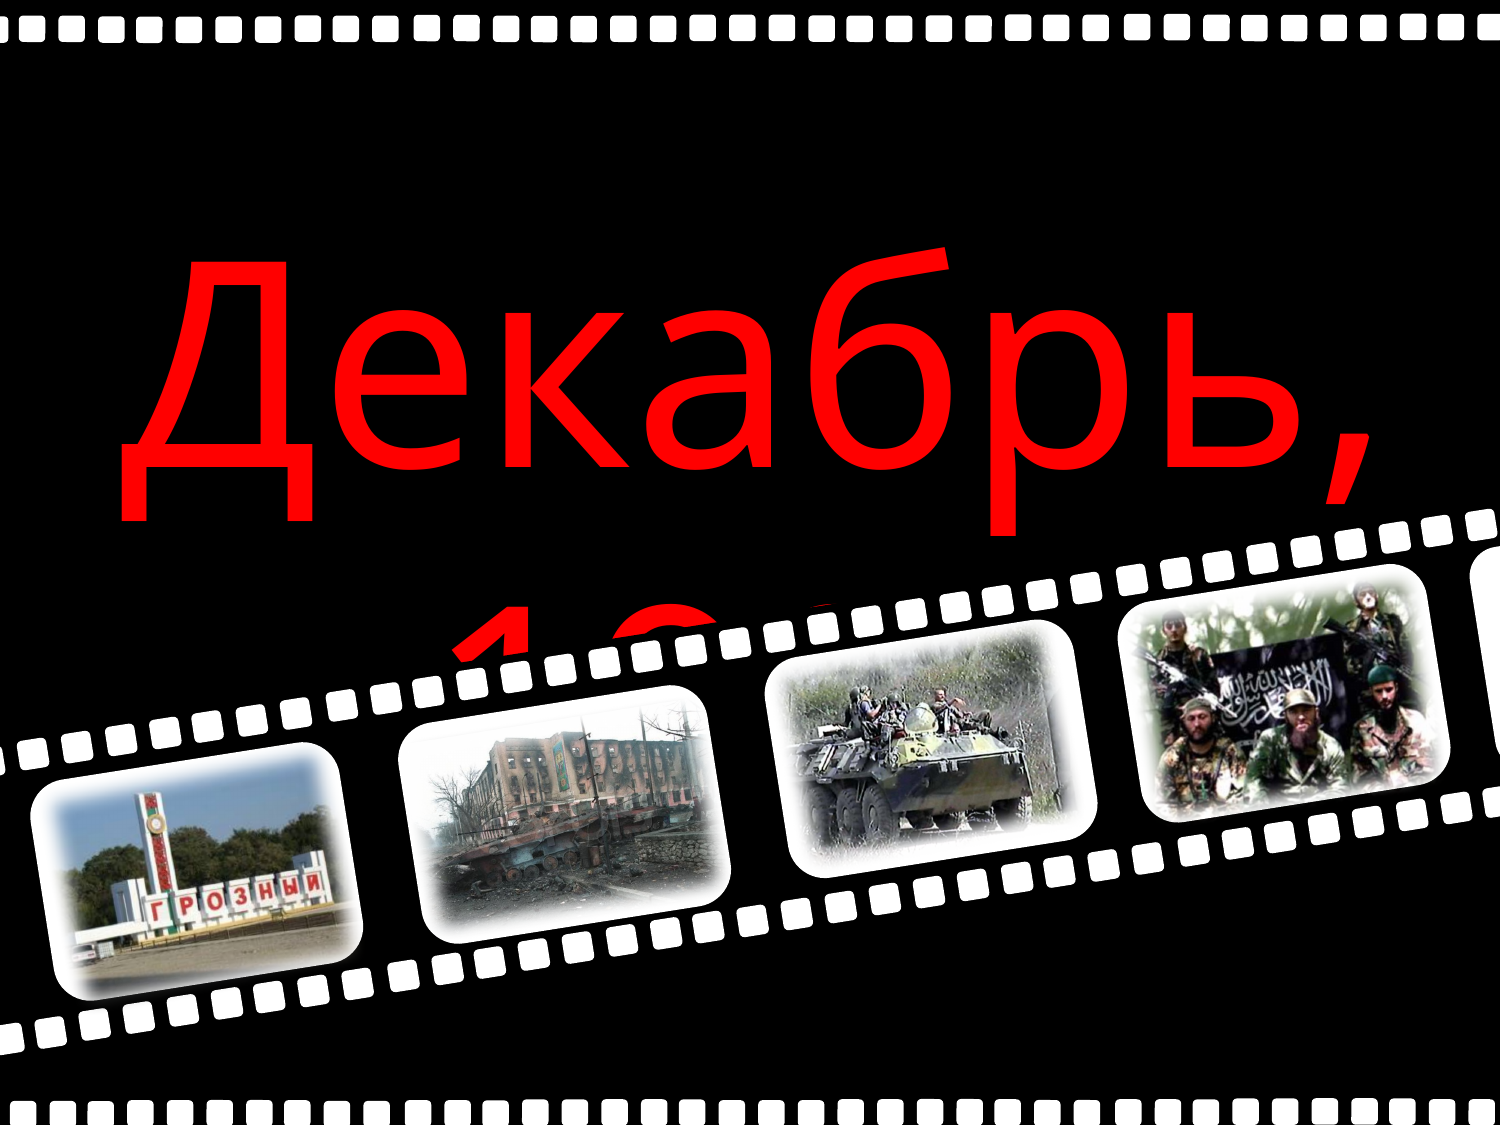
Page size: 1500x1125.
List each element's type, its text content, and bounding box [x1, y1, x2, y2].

picture [1131, 583, 1439, 815]
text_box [0, 618, 1500, 947]
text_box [0, 1093, 1500, 1125]
picture [407, 713, 725, 925]
picture [48, 757, 356, 1003]
picture [779, 634, 1075, 857]
text_box Декабрь, 1994 [53, 172, 1459, 616]
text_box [0, 0, 1500, 48]
